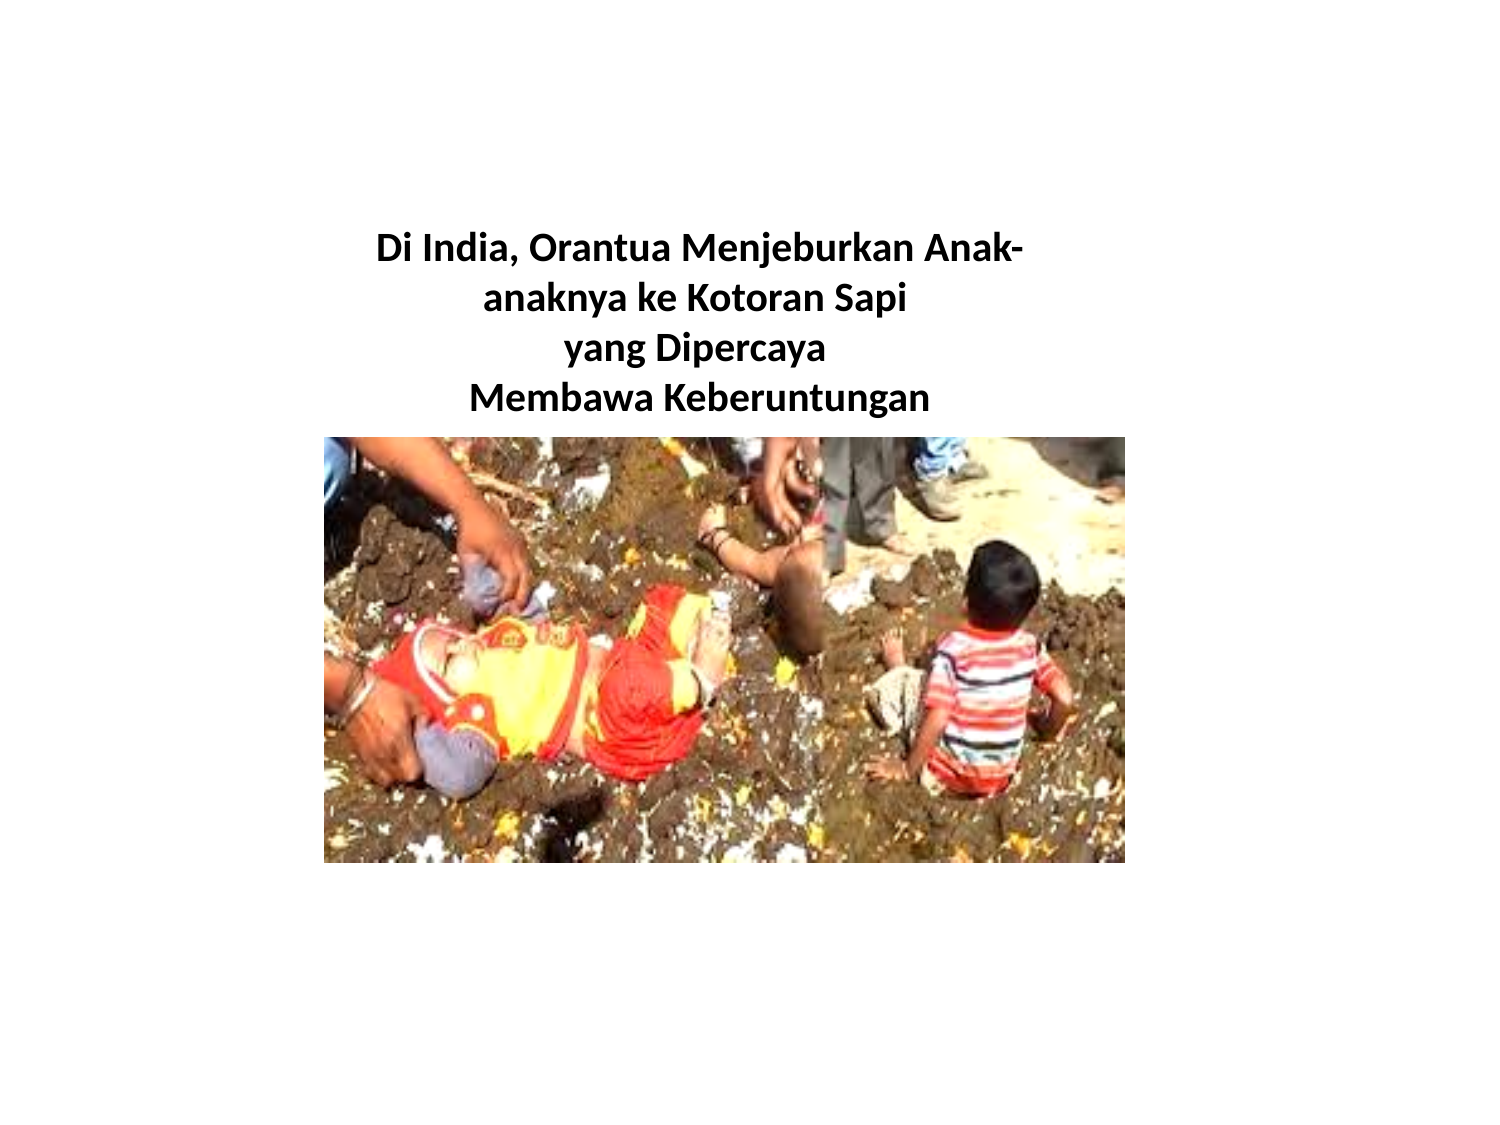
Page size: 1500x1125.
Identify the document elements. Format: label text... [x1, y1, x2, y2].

picture [324, 437, 1126, 863]
text_box Di India, Orantua Menjeburkan Anak-anaknya ke Kotoran Sapi yang Dipercaya Membawa Keberuntungan [324, 212, 1075, 428]
